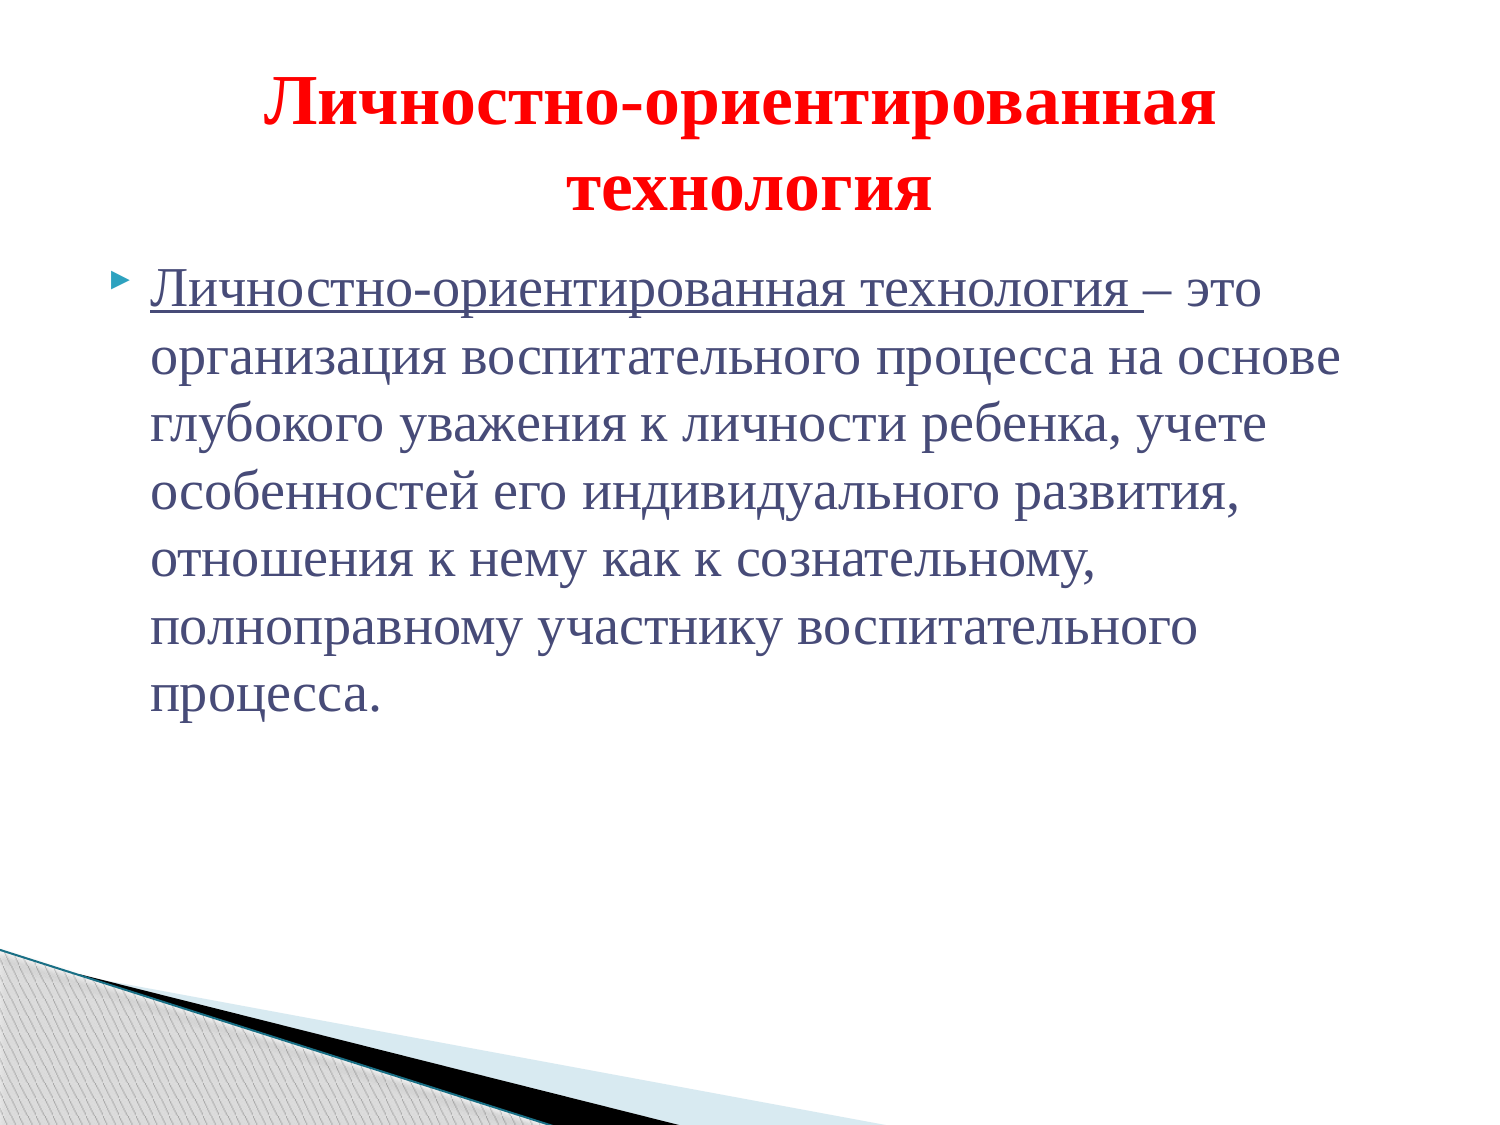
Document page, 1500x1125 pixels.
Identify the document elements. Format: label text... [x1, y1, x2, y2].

title Личностно-ориентированная технология [75, 45, 1425, 233]
list Личностно-ориентированная технология – это организация воспитательного процесса на основе глубокого уважения к личности ребенка, учете особенностей его индивидуального развития, отношения к нему как к сознательному, полноправному участнику воспитательного процесса. [74, 242, 1426, 986]
